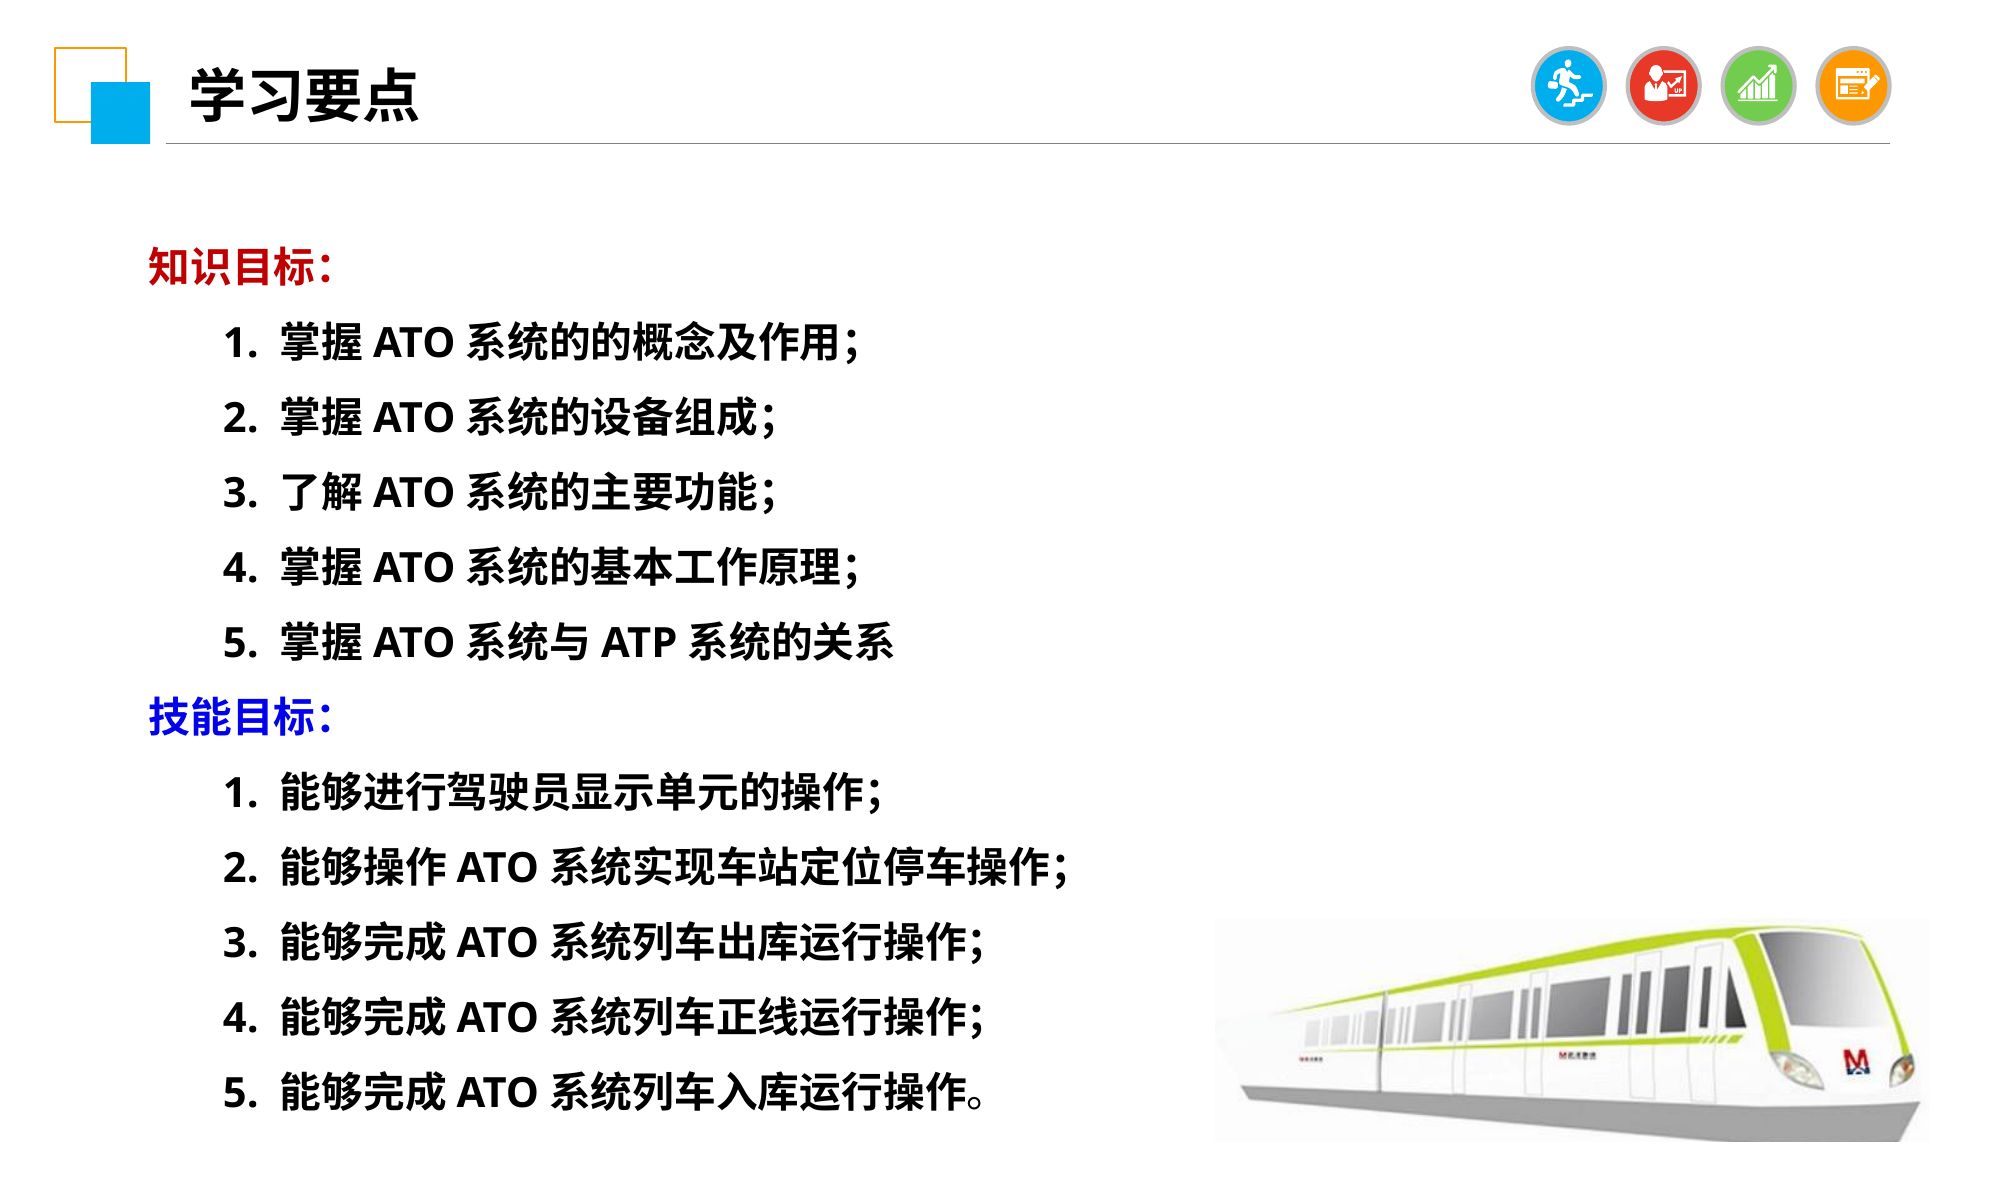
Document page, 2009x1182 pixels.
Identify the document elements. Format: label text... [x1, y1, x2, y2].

text_box 学习要点 [173, 51, 437, 137]
picture [1214, 918, 1931, 1142]
text_box 知识目标： 1. 掌握ATO系统的的概念及作用； 2. 掌握ATO系统的设备组成； 3. 了解ATO系统的主要功能； 4. 掌握ATO系统的基本工作原理； 5. 掌握ATO系统与ATP系统的关系 技能目标： 1. 能够进行驾驶员显示单元的操作； 2. 能够操作ATO系统实现车站定位停车操作； 3. 能够完成ATO系统列车出库运行操作； 4. 能够完成ATO系统列车正线运行操作； 5. 能够完成ATO系统列车入库运行操作。 [89, 208, 1918, 1124]
